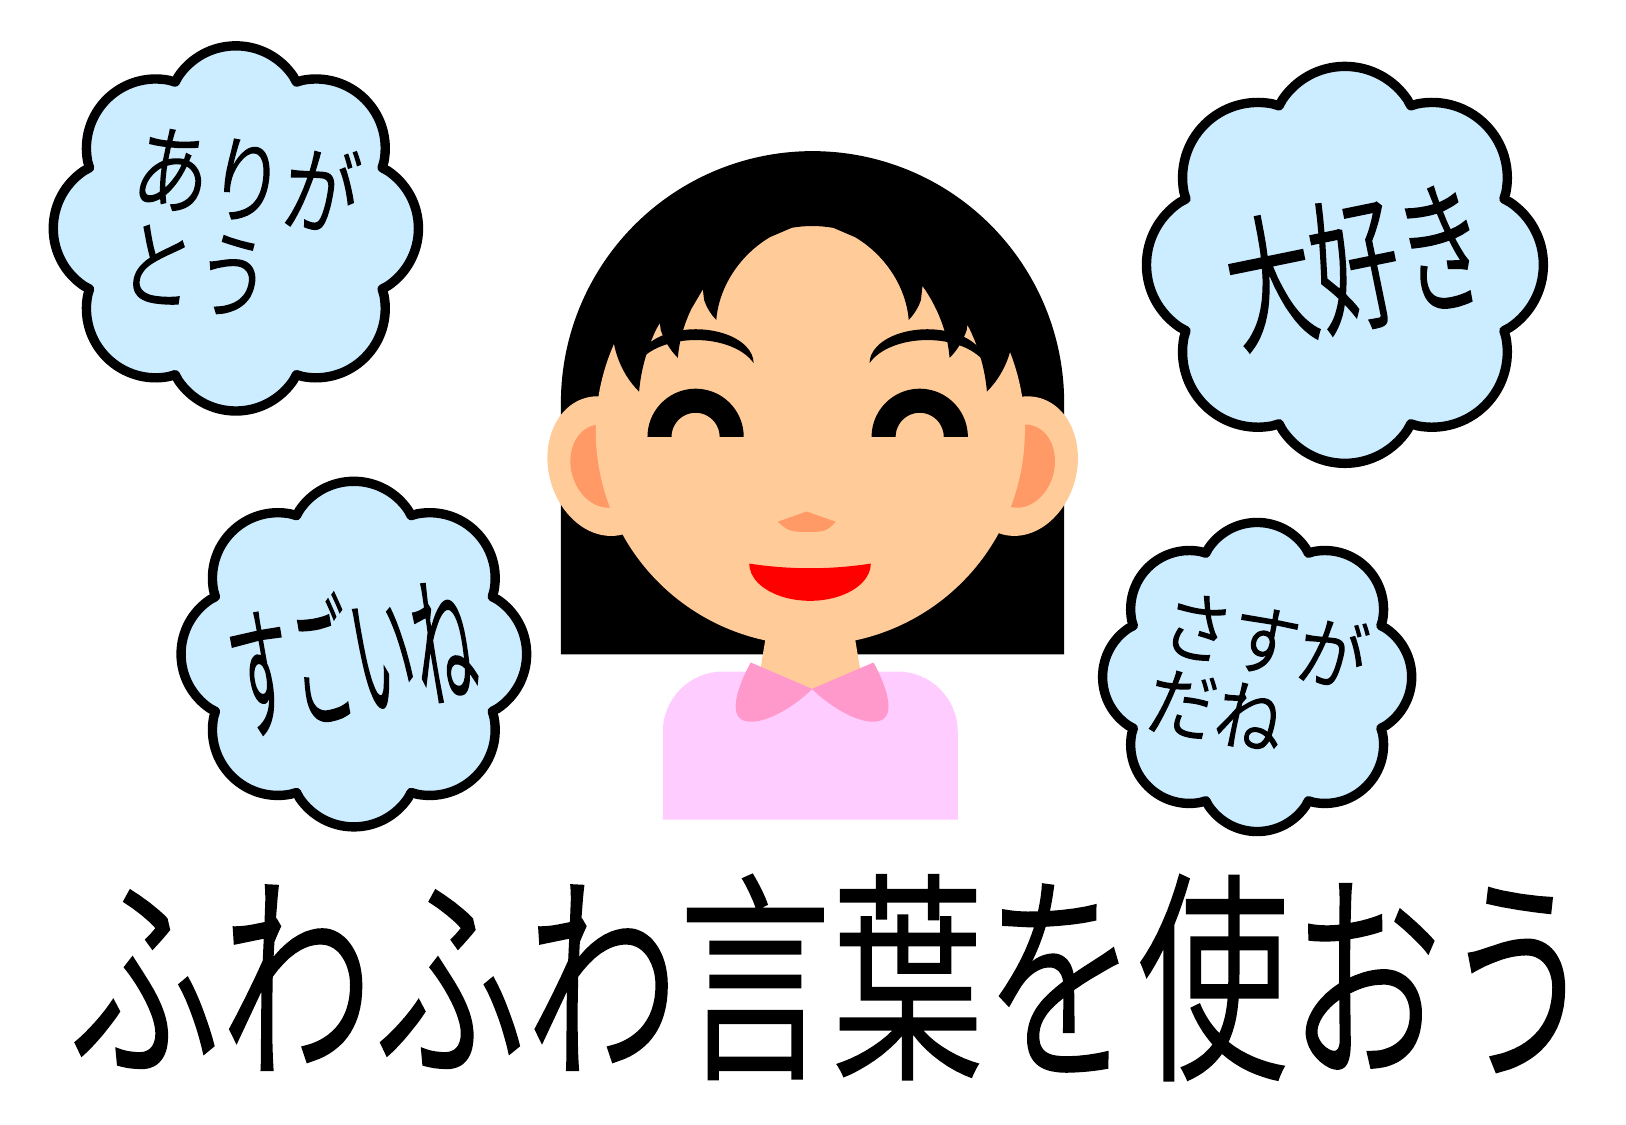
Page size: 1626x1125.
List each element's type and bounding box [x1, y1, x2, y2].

text_box [548, 150, 1078, 820]
text_box [178, 479, 529, 829]
text_box [1144, 64, 1546, 466]
text_box [1100, 520, 1414, 834]
text_box [51, 43, 421, 414]
